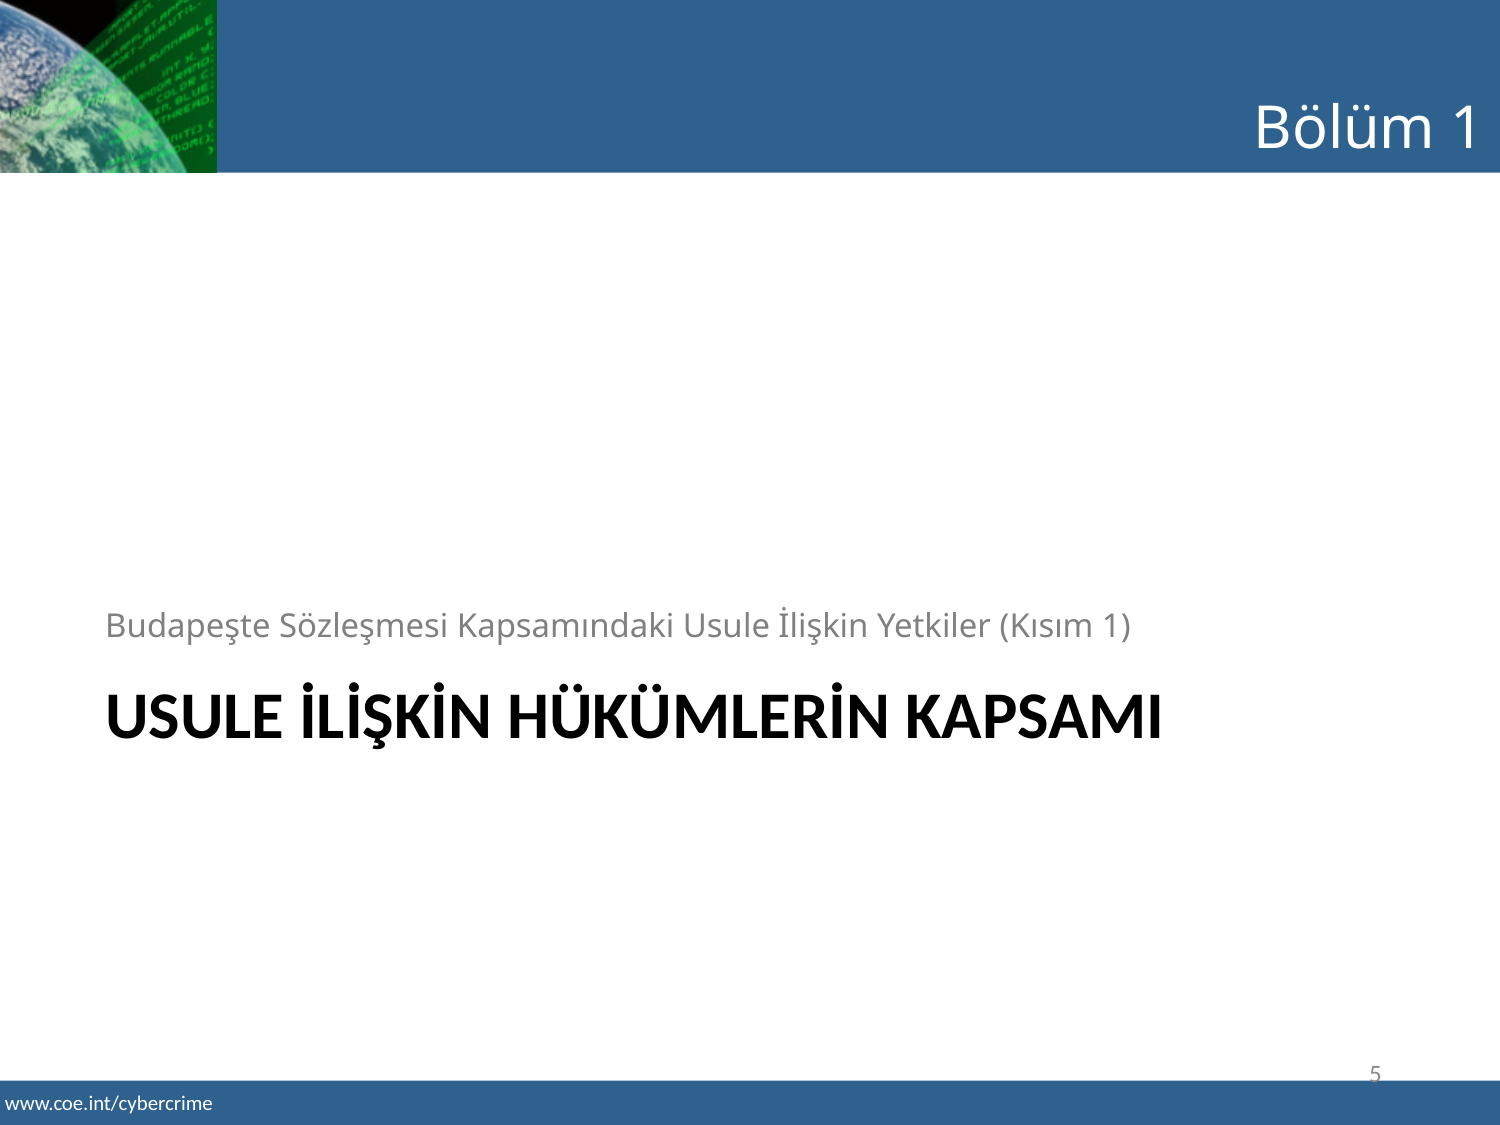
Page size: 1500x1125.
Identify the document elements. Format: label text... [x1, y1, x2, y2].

title Usule İlişkİn HükümLerİn KapsamI [90, 674, 1385, 920]
picture [0, 0, 217, 173]
list Budapeşte Sözleşmesi Kapsamındaki Usule İlişkin Yetkiler (Kısım 1) [90, 601, 1385, 674]
slide_number 5 [1059, 1042, 1397, 1103]
list Bölüm 1 [461, 0, 1500, 170]
